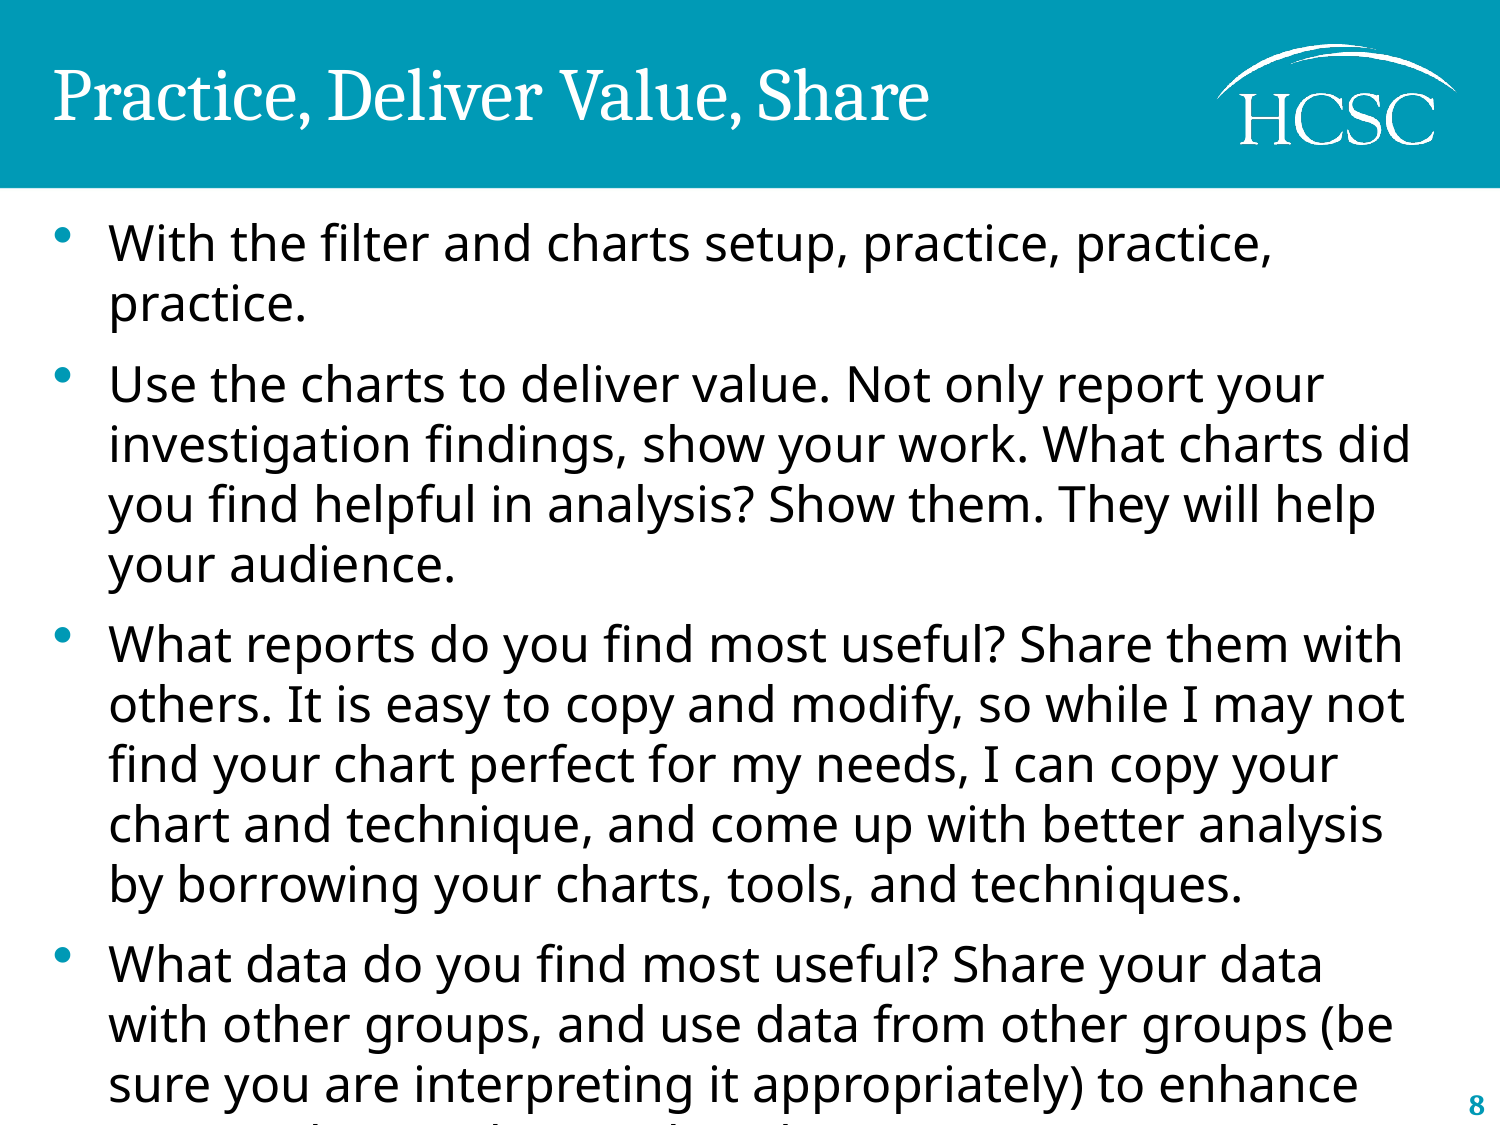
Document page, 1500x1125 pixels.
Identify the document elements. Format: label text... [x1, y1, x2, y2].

picture [0, 0, 1500, 656]
title Practice, Deliver Value, Share [37, 0, 1278, 181]
list With the filter and charts setup, practice, practice, practice. Use the charts to deliver value. Not only report your investigation findings, show your work. What charts did you find helpful in analysis? Show them. They will help your audience. What reports do you find most useful? Share them with others. It is easy to copy and modify, so while I may not find your chart perfect for my needs, I can copy your chart and technique, and come up with better analysis by borrowing your charts, tools, and techniques. What data do you find most useful? Share your data with other groups, and use data from other groups (be sure you are interpreting it appropriately) to enhance your understanding and analysis. [37, 204, 1450, 1088]
